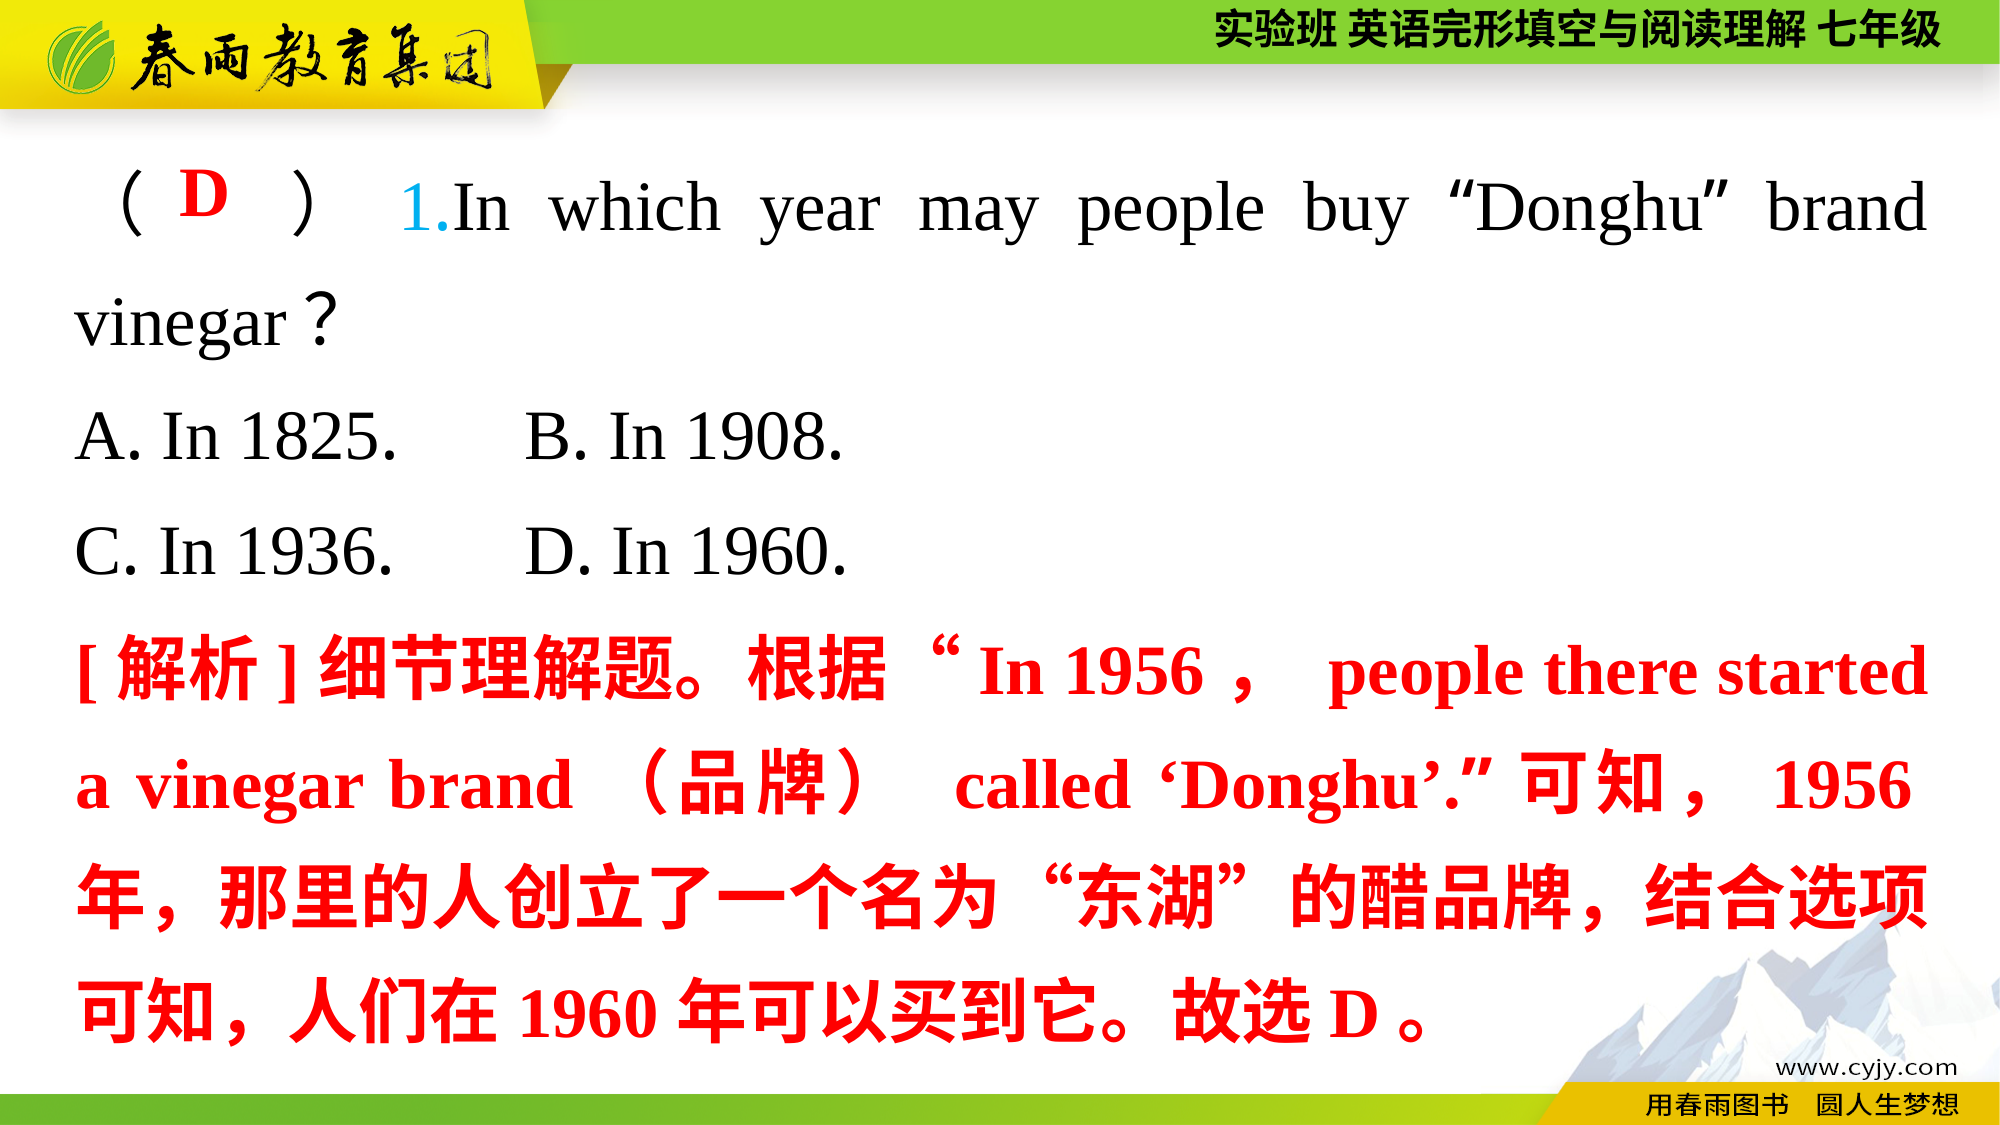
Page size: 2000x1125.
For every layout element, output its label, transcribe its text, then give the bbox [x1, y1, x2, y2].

text_box [解析]细节理解题。根据“In 1956， people there started a vinegar brand（品牌） called ‘Donghu’.”可知，1956年，那里的人创立了一个名为“东湖”的醋品牌，结合选项可知，人们在1960年可以买到它。故选D。 [60, 586, 1945, 1060]
text_box D [164, 138, 246, 239]
picture [0, 0, 2000, 1125]
list （ ）1.In which year may people buy “Donghu” brand vinegar？ A. In 1825. B. In 1908. C. In 1936. D. In 1960. [59, 122, 1944, 588]
